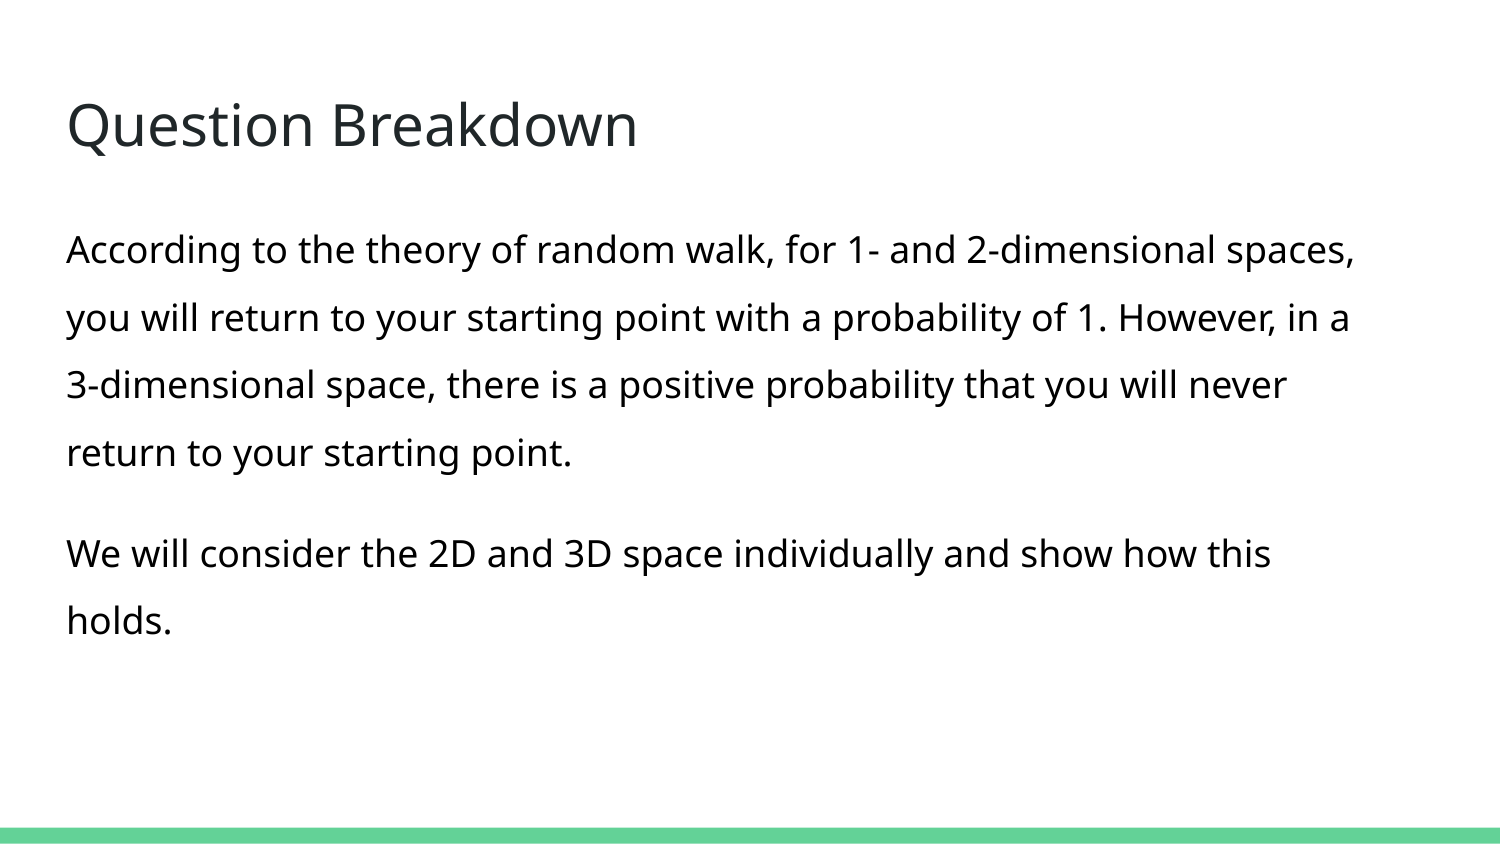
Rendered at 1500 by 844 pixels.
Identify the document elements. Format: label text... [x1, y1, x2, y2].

title Question Breakdown [51, 72, 1449, 167]
list According to the theory of random walk, for 1- and 2-dimensional spaces, you will return to your starting point with a probability of 1. However, in a 3-dimensional space, there is a positive probability that you will never return to your starting point. We will consider the 2D and 3D space individually and show how this holds. [51, 189, 1401, 750]
